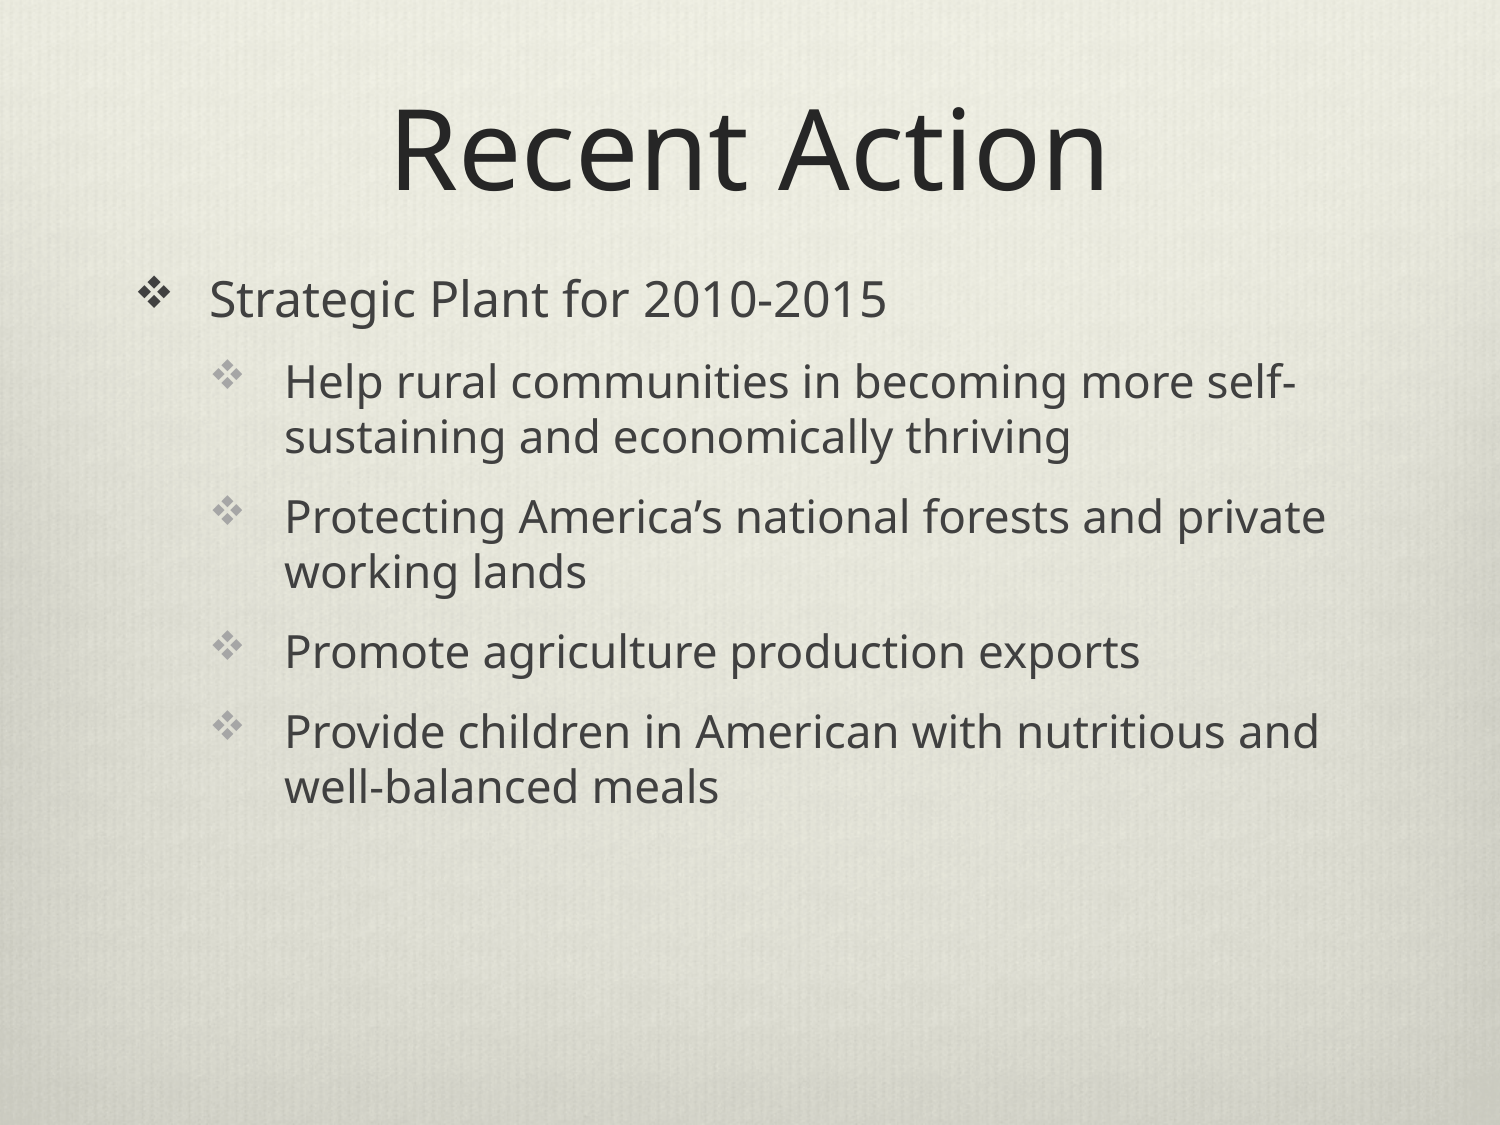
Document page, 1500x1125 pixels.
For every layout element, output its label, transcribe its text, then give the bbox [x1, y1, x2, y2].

title Recent Action [119, 51, 1381, 240]
list Strategic Plant for 2010-2015 Help rural communities in becoming more self-sustaining and economically thriving Protecting America’s national forests and private working lands Promote agriculture production exports Provide children in American with nutritious and well-balanced meals [119, 260, 1381, 1011]
